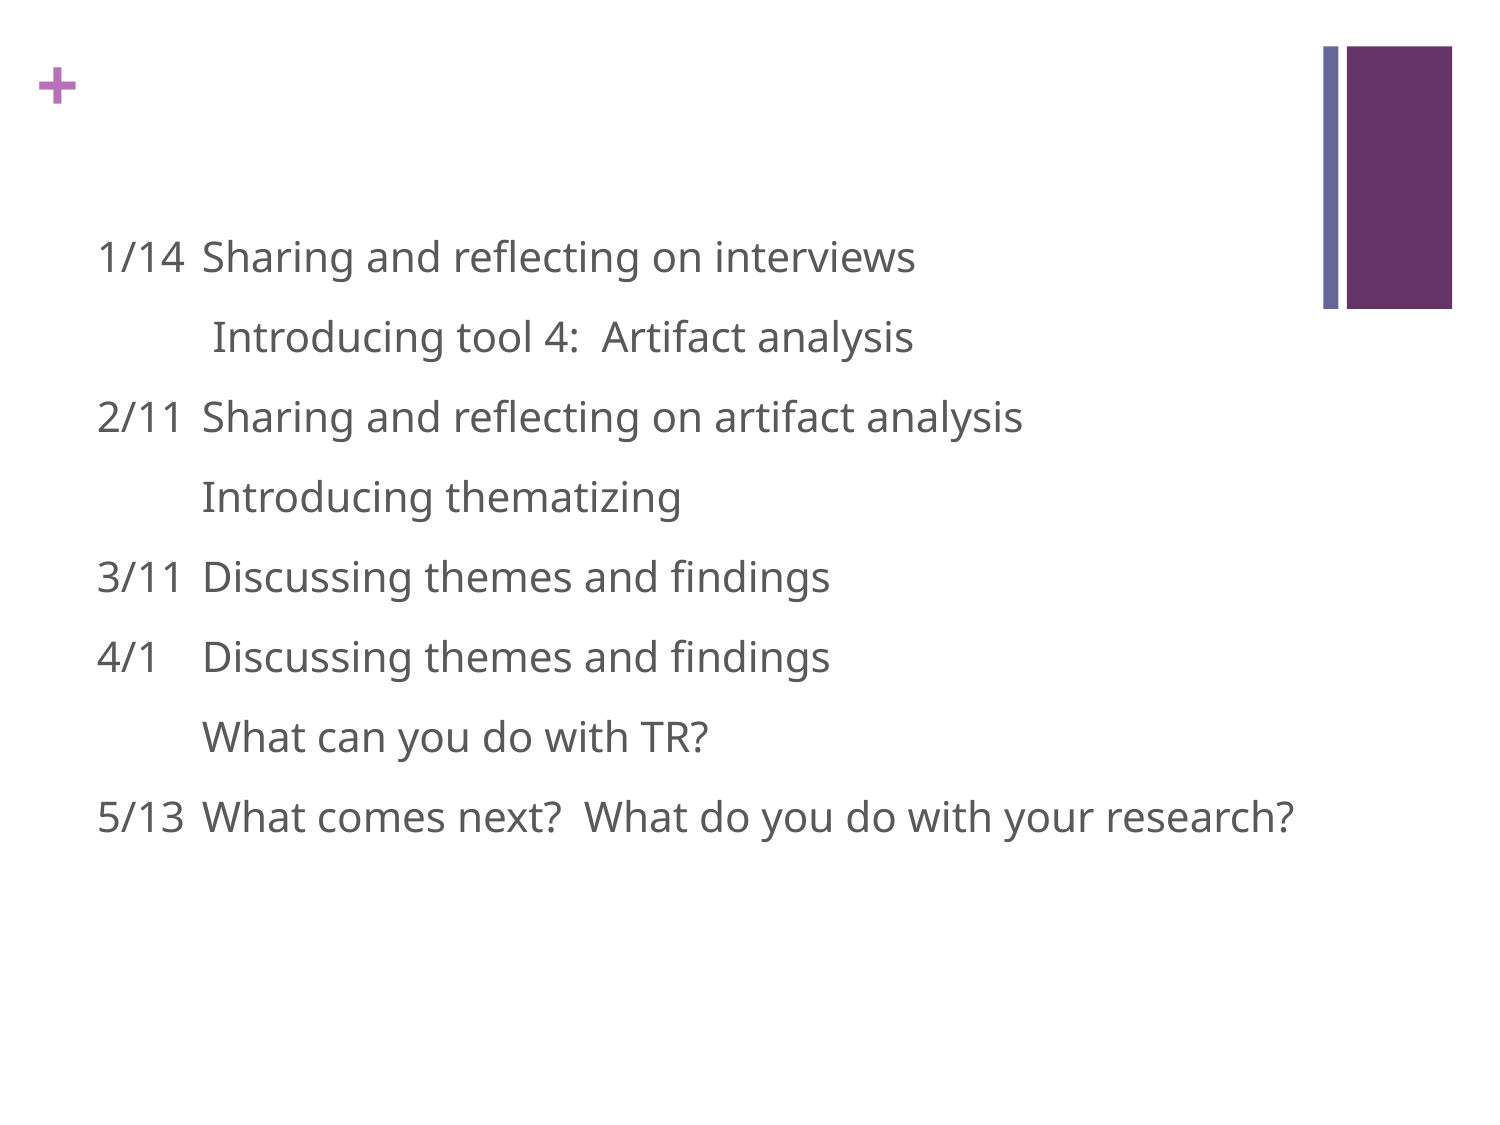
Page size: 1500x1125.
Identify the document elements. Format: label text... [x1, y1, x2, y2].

list 1/14 Sharing and reflecting on interviews Introducing tool 4: Artifact analysis 2/11 Sharing and reflecting on artifact analysis Introducing thematizing 3/11 Discussing themes and findings 4/1 Discussing themes and findings What can you do with TR? 5/13 What comes next? What do you do with your research? [81, 223, 1322, 1025]
